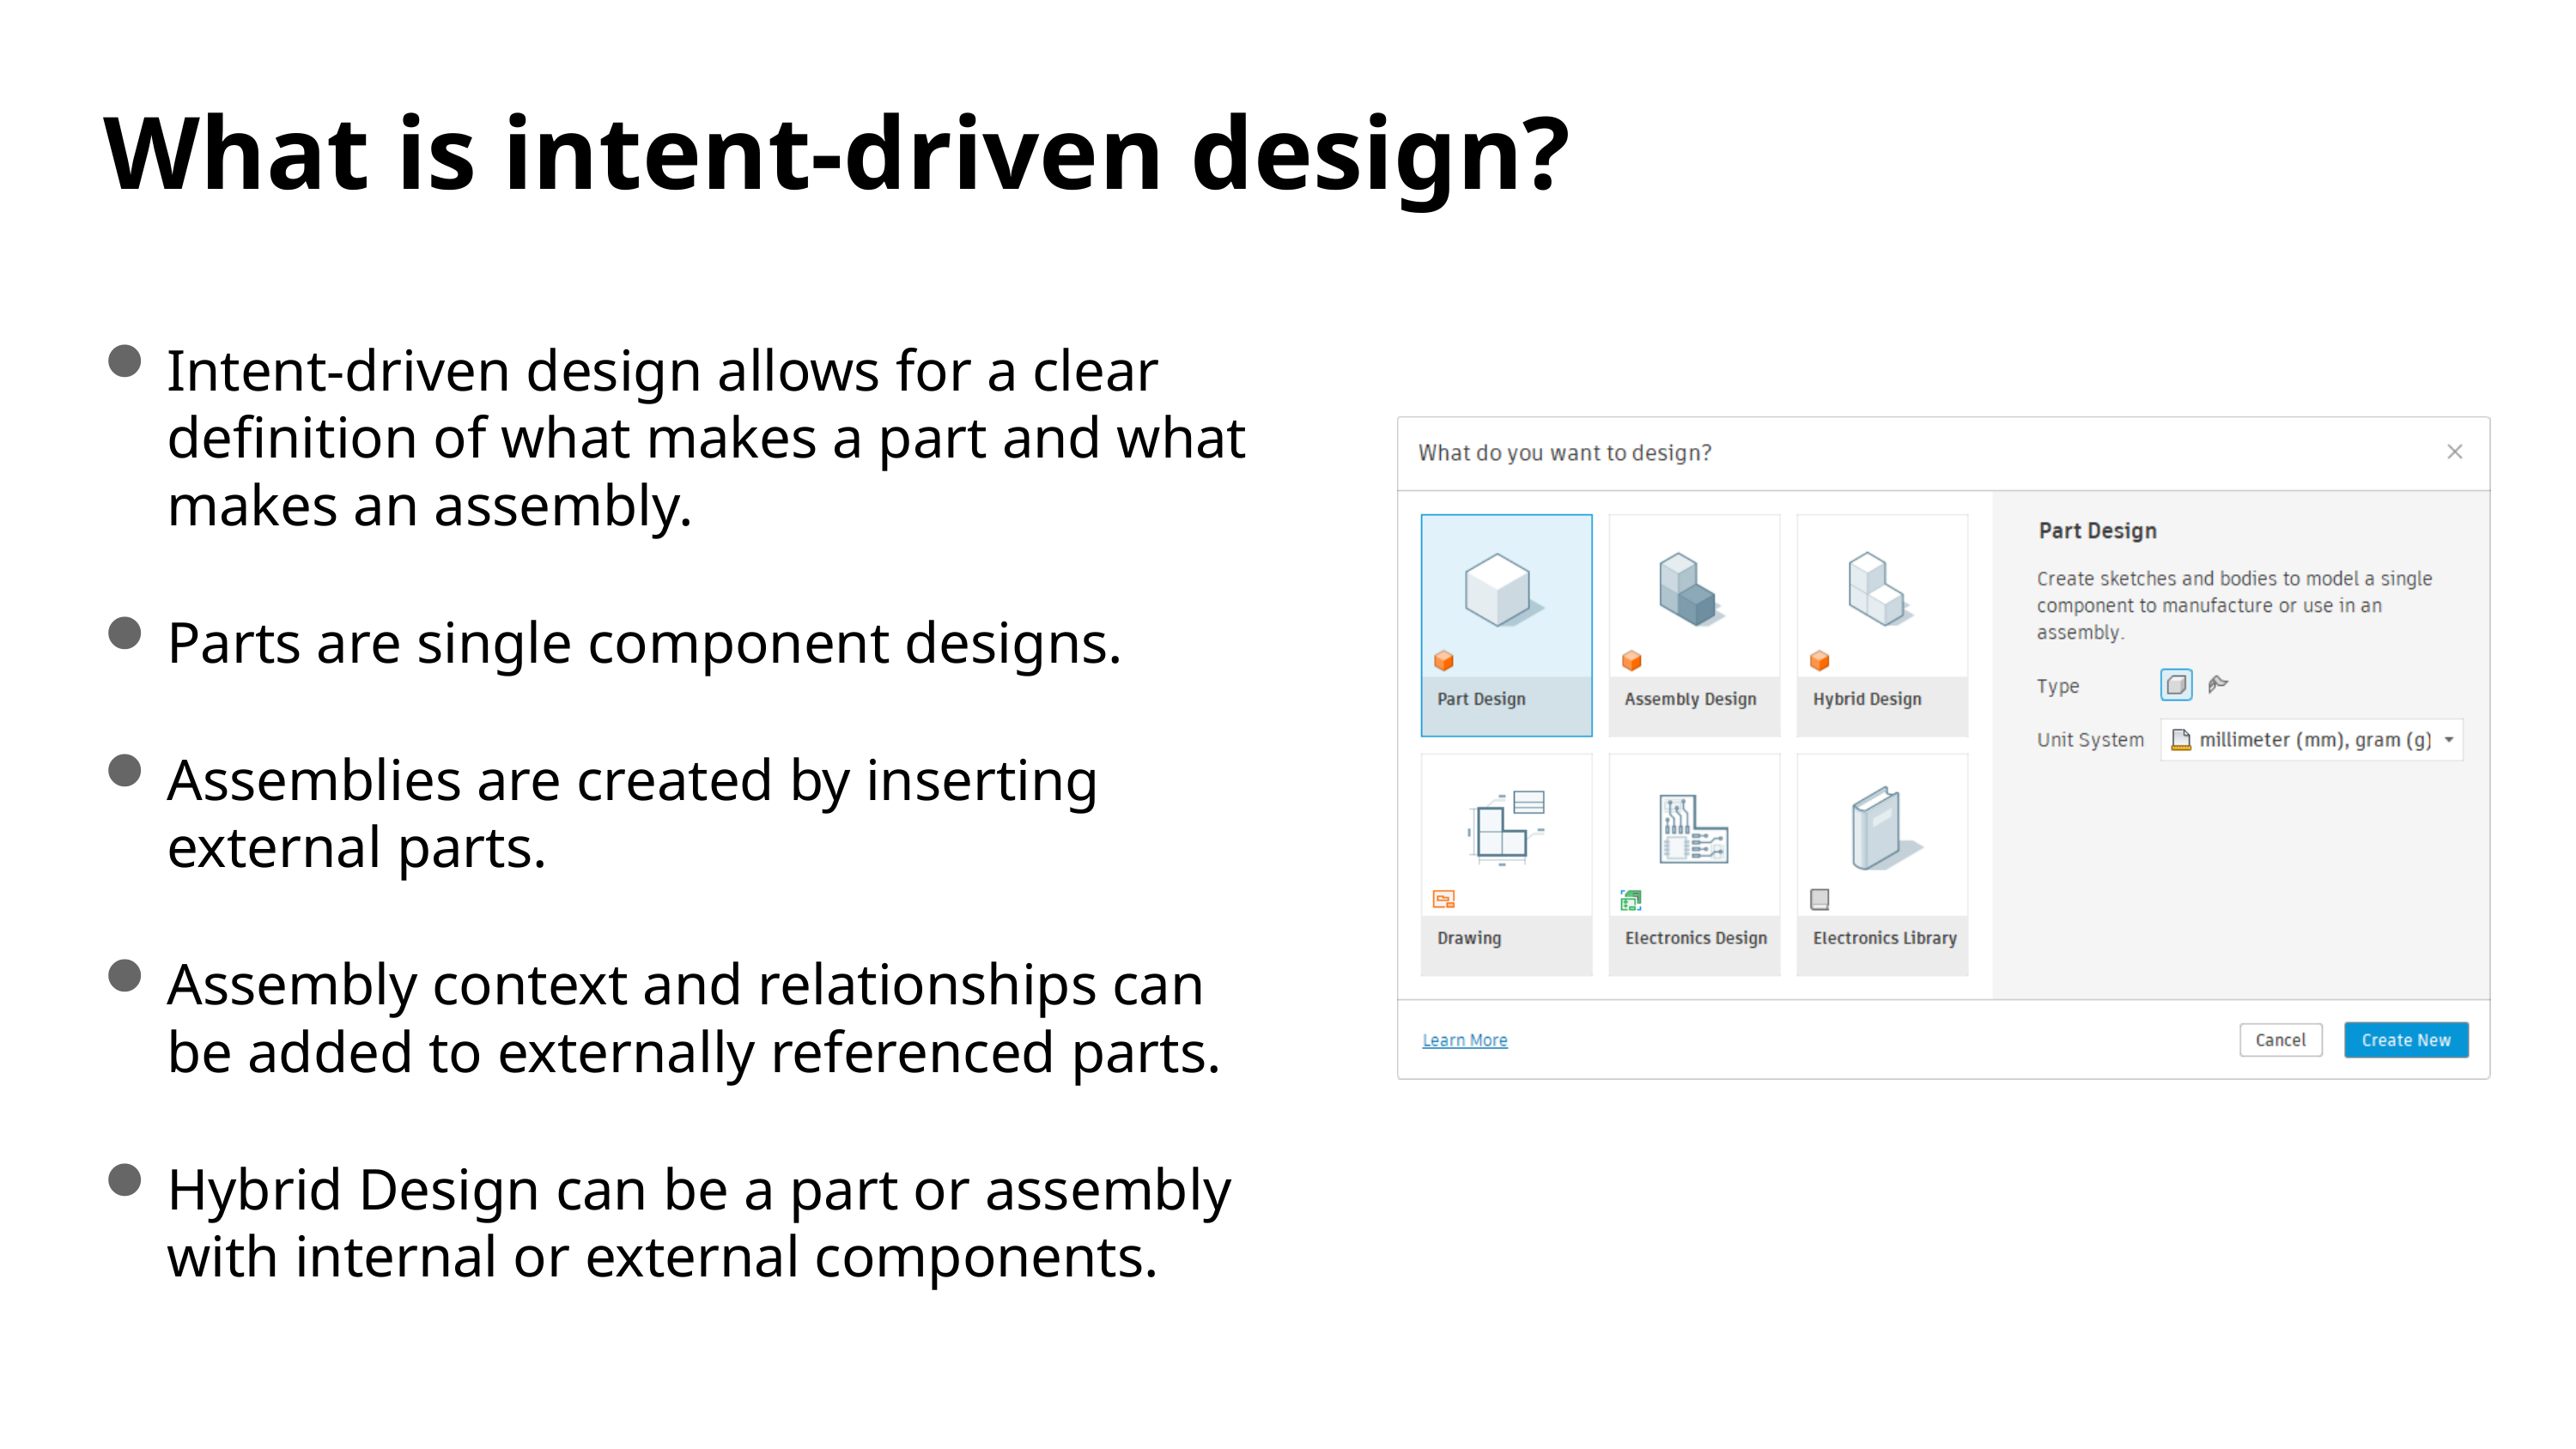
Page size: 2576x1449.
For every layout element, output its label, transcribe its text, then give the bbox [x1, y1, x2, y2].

list Intent-driven design allows for a clear definition of what makes a part and what makes an assembly. Parts are single component designs. Assemblies are created by inserting external parts. Assembly context and relationships can be added to externally referenced parts. Hybrid Design can be a part or assembly with internal or external components. [103, 335, 1251, 1346]
title What is intent-driven design? [103, 103, 2473, 213]
picture [1397, 416, 2491, 1080]
